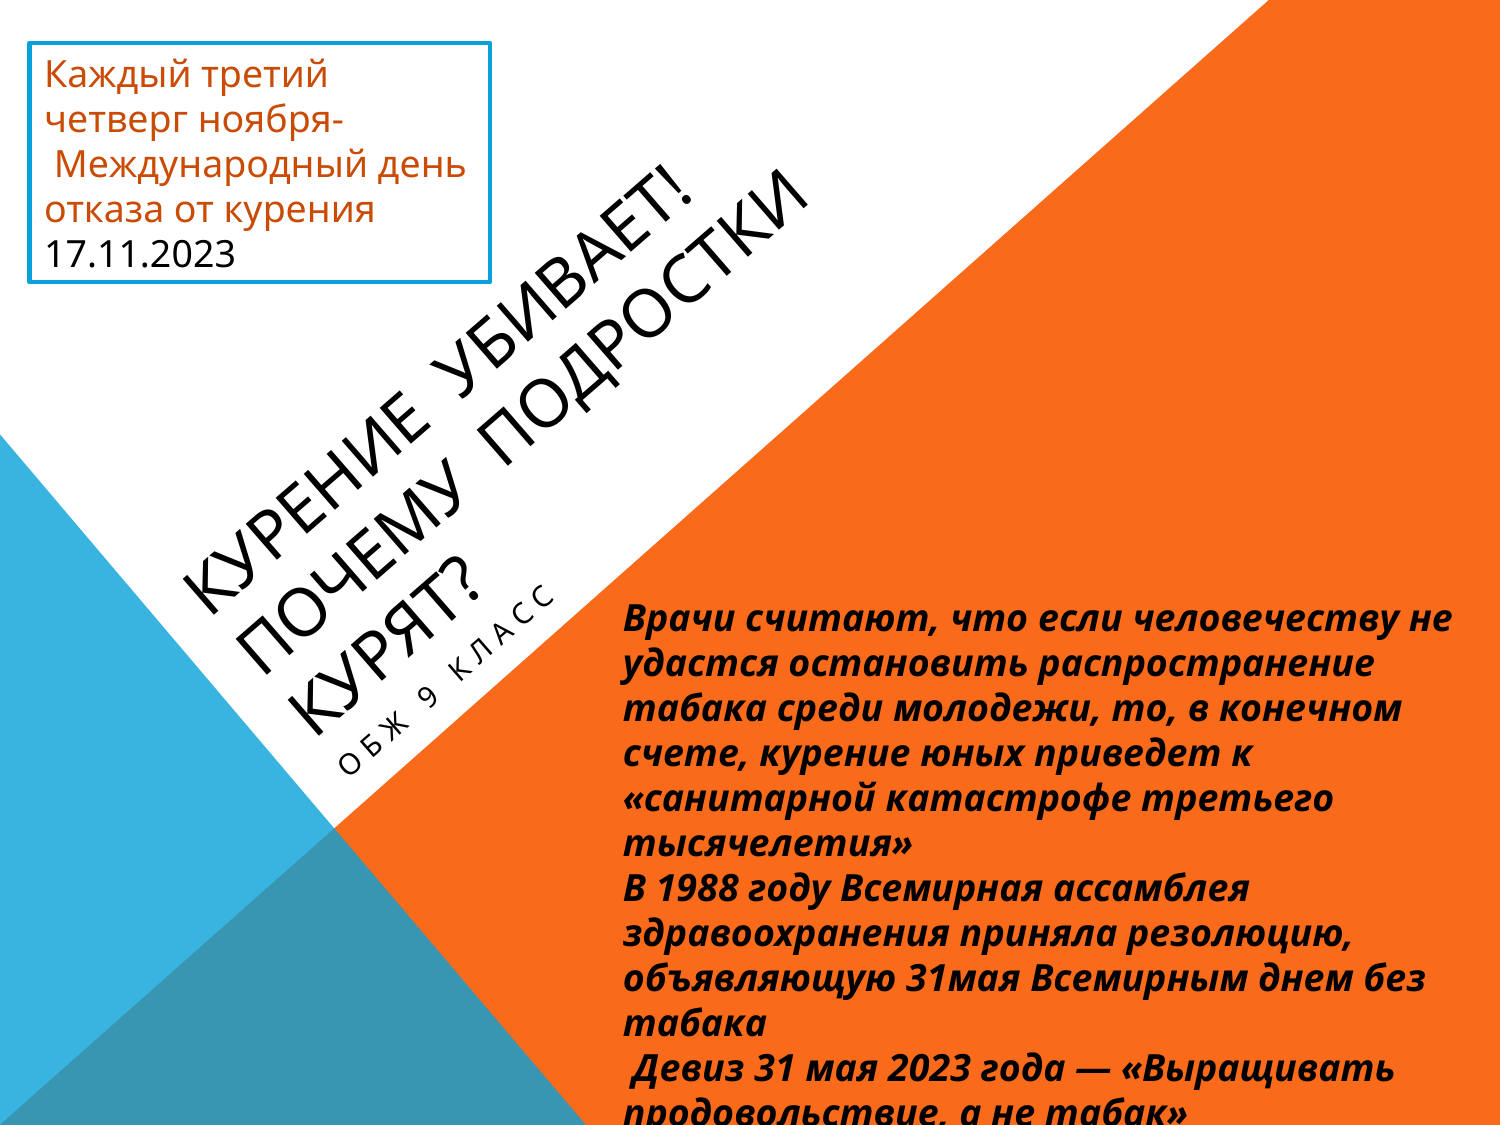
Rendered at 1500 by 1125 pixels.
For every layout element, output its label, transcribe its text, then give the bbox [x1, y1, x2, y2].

text_box Врачи считают, что если человечеству не удастся остановить распространение табака среди молодежи, то, в конечном счете, курение юных приведет к «санитарной катастрофе третьего тысячелетия» В 1988 году Всемирная ассамблея здравоохранения приняла резолюцию, объявляющую 31мая Всемирным днем без табака Девиз 31 мая 2023 года — «Выращивать продовольствие, а не табак» [608, 586, 1473, 1125]
list ОБЖ 9 класс [312, 61, 1155, 803]
title Курение убивает! Почему подростки курят? [183, 3, 1013, 761]
text_box Каждый третий четверг ноября- Международный день отказа от курения 17.11.2023 [27, 41, 492, 284]
